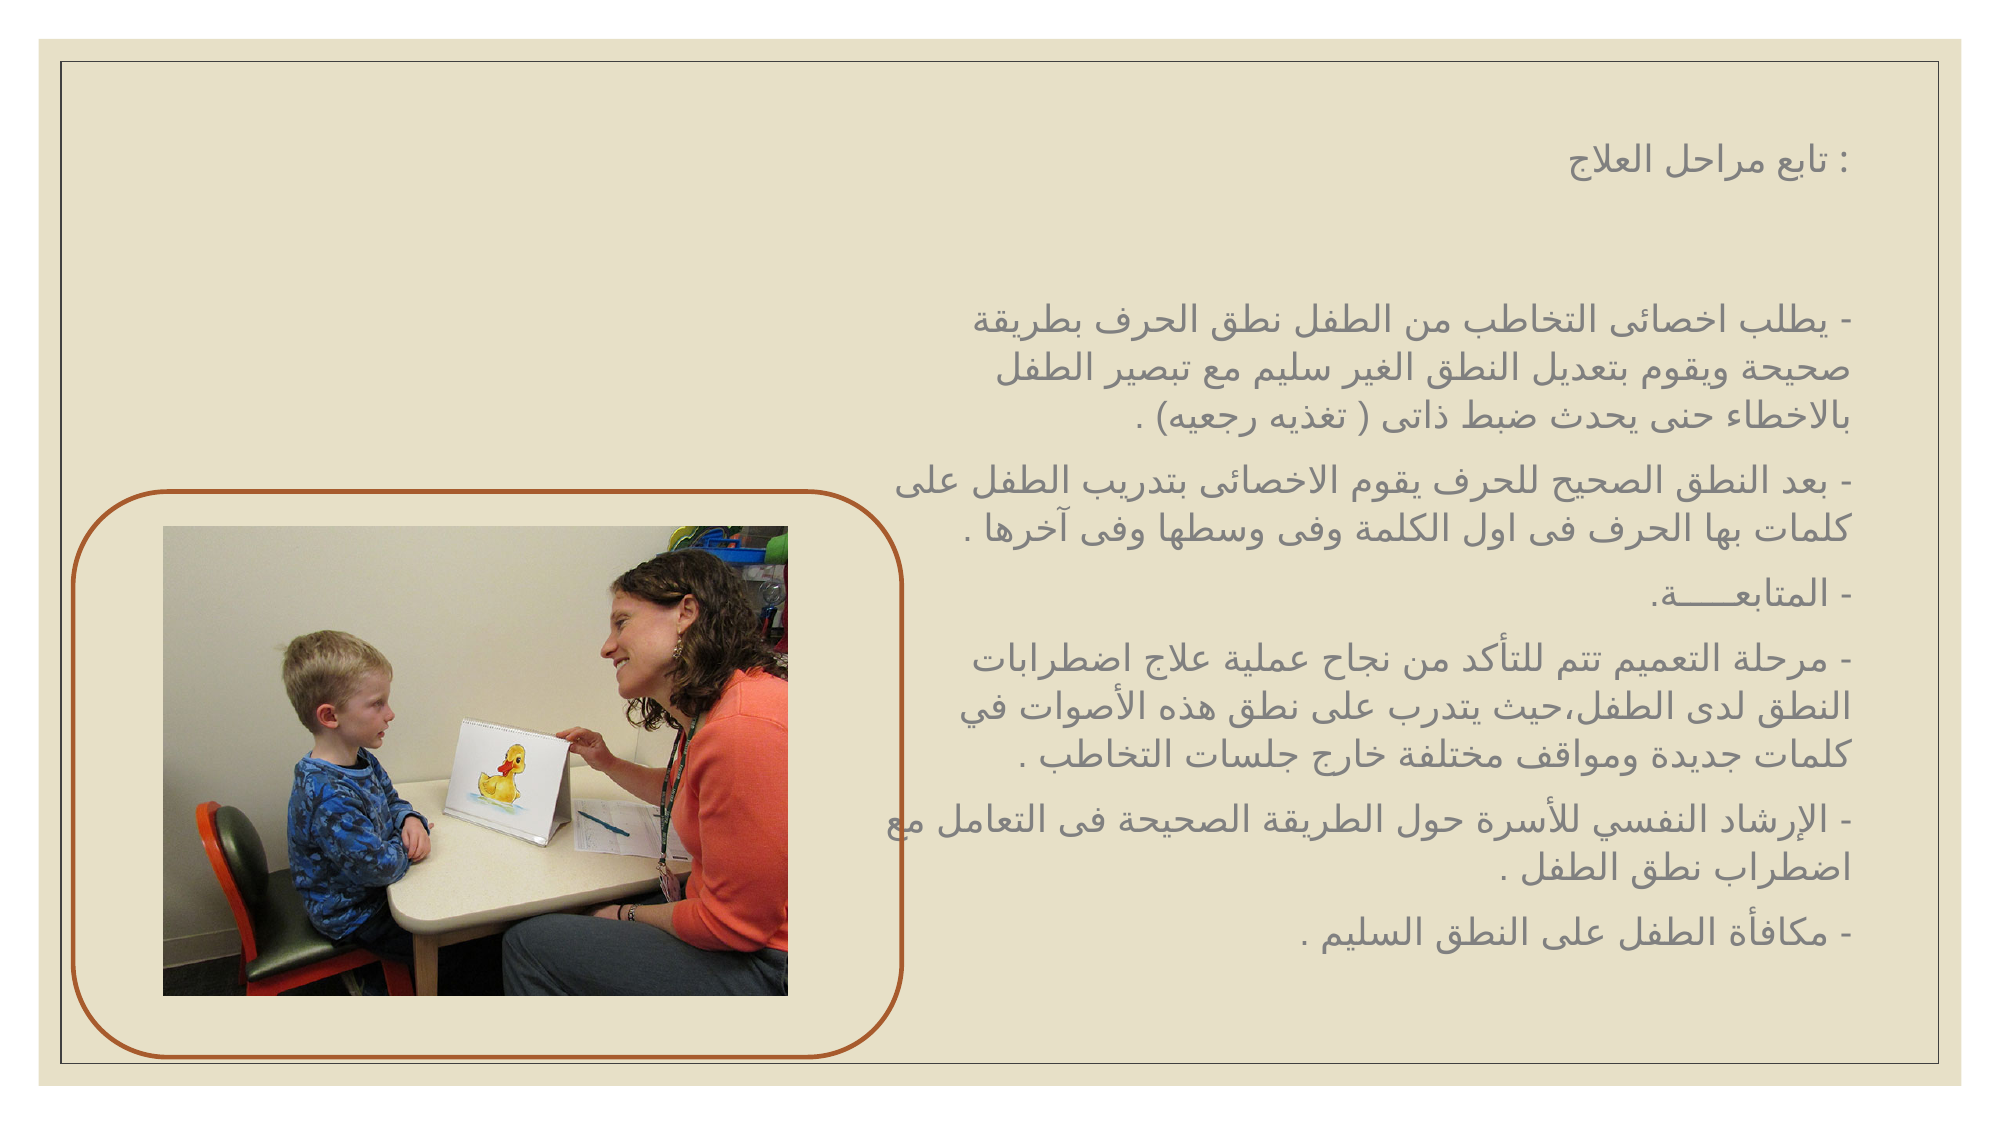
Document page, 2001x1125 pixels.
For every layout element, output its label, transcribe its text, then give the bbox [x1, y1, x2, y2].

text_box [72, 490, 903, 1059]
text_box - يطلب اخصائى التخاطب من الطفل نطق الحرف بطريقة صحيحة ويقوم بتعديل النطق الغير سليم مع تبصير الطفل بالاخطاء حنى يحدث ضبط ذاتى ( تغذيه رجعيه) . - بعد النطق الصحيح للحرف يقوم الاخصائى بتدريب الطفل على كلمات بها الحرف فى اول الكلمة وفى وسطها وفى آخرها . - المتابعـــــة. - مرحلة التعميم تتم للتأكد من نجاح عملية علاج اضطرابات النطق لدى الطفل،حيث يتدرب على نطق هذه الأصوات في كلمات جديدة ومواقف مختلفة خارج جلسات التخاطب . - الإرشاد النفسي للأسرة حول الطريقة الصحيحة فى التعامل مع اضطراب نطق الطفل . - مكافأة الطفل على النطق السليم . [867, 284, 1868, 960]
picture [163, 526, 788, 996]
text_box تابع مراحل العلاج : [1552, 127, 1865, 188]
